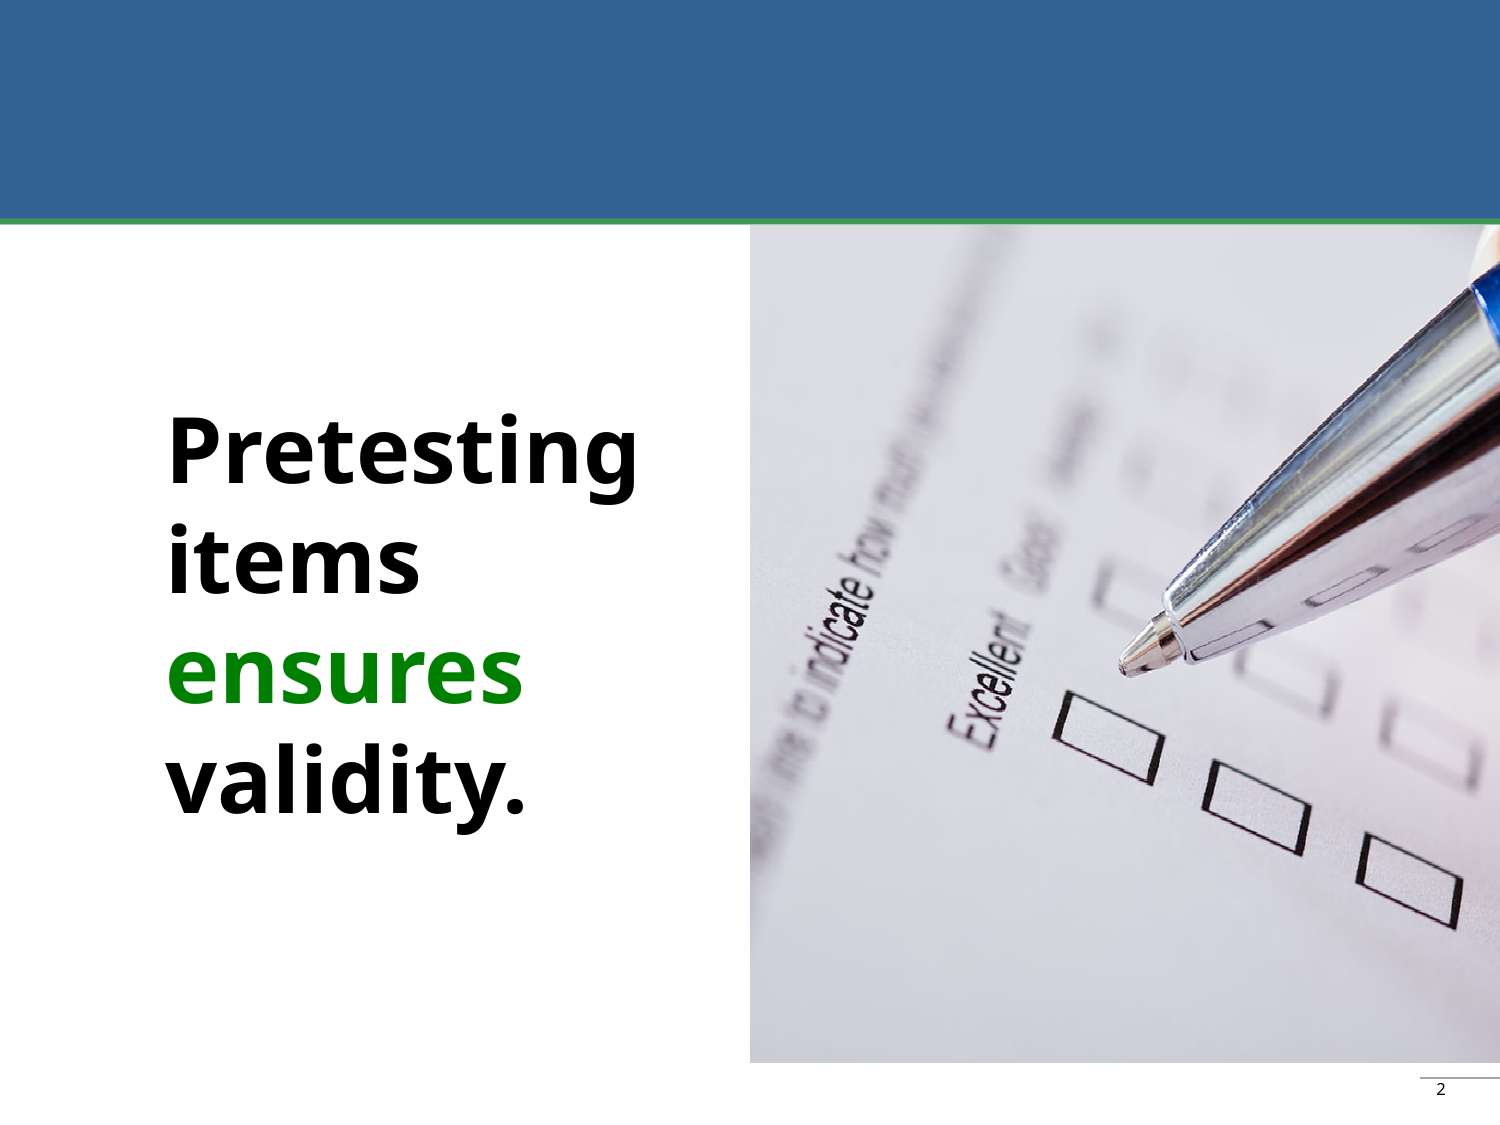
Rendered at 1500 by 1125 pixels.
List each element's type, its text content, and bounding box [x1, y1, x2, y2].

picture [0, 0, 1500, 1125]
slide_number 2 [1420, 1085, 1446, 1101]
list Pretesting items ensures validity. [150, 262, 675, 1063]
